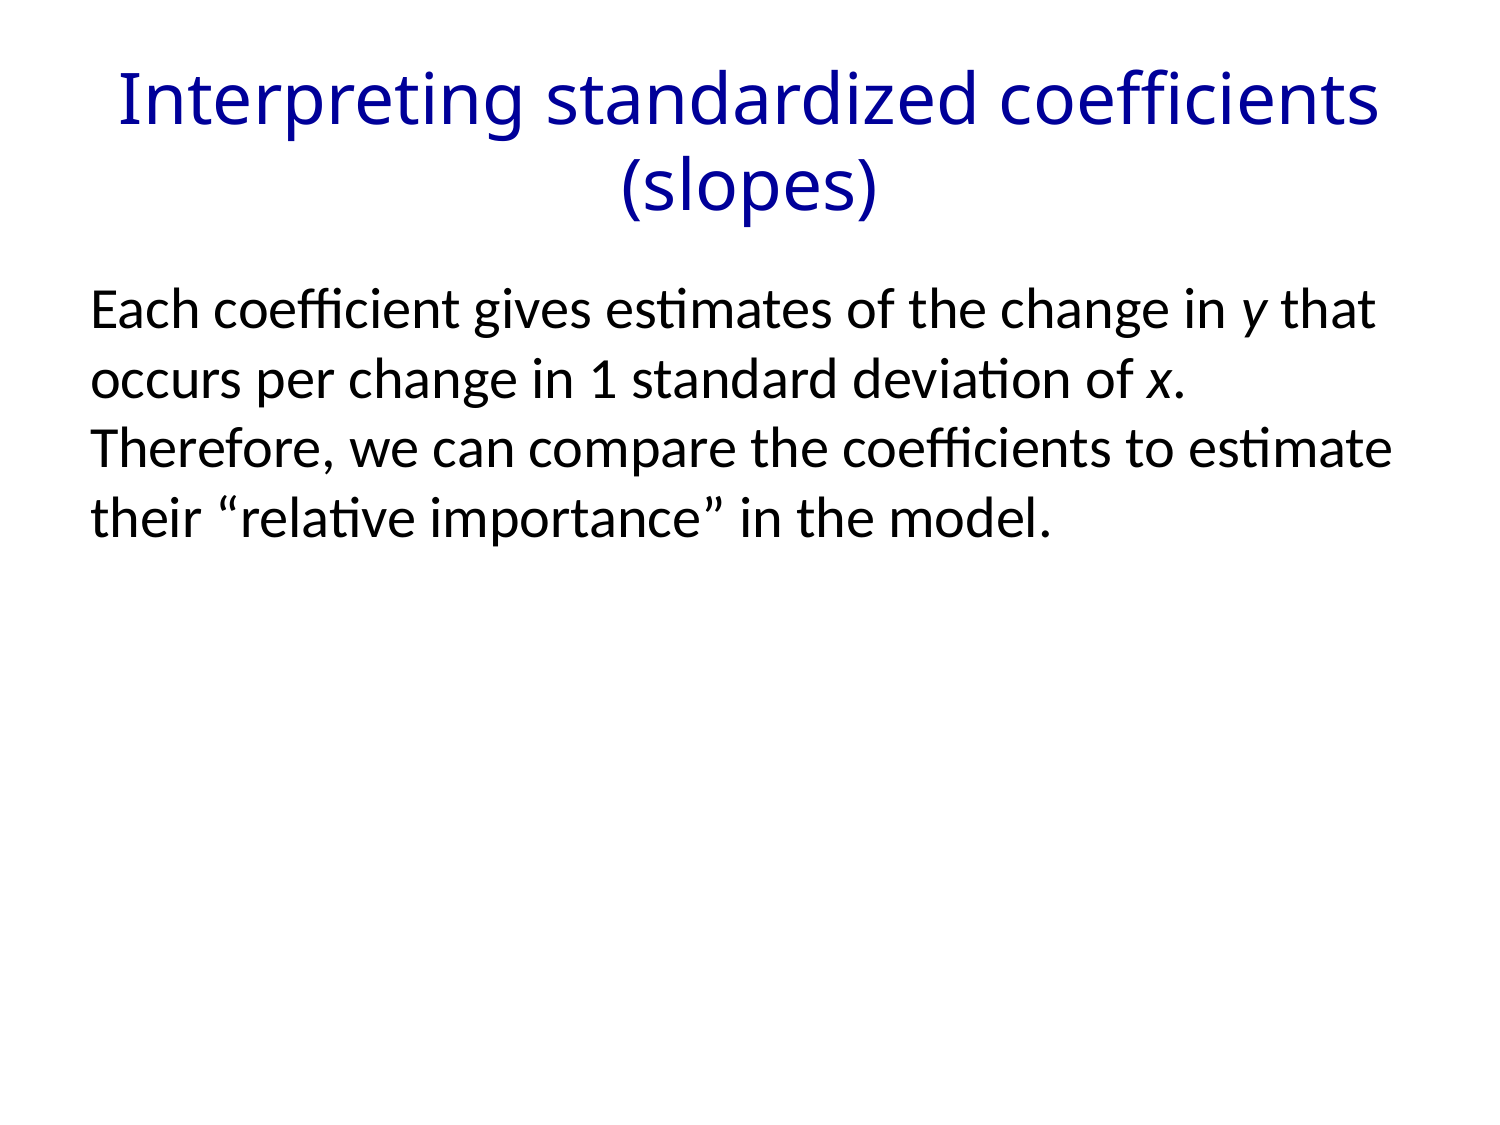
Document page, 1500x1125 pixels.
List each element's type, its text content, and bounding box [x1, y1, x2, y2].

title Interpreting standardized coefficients (slopes) [75, 45, 1425, 233]
list Each coefficient gives estimates of the change in y that occurs per change in 1 standard deviation of x. Therefore, we can compare the coefficients to estimate their “relative importance” in the model. [75, 262, 1425, 1005]
